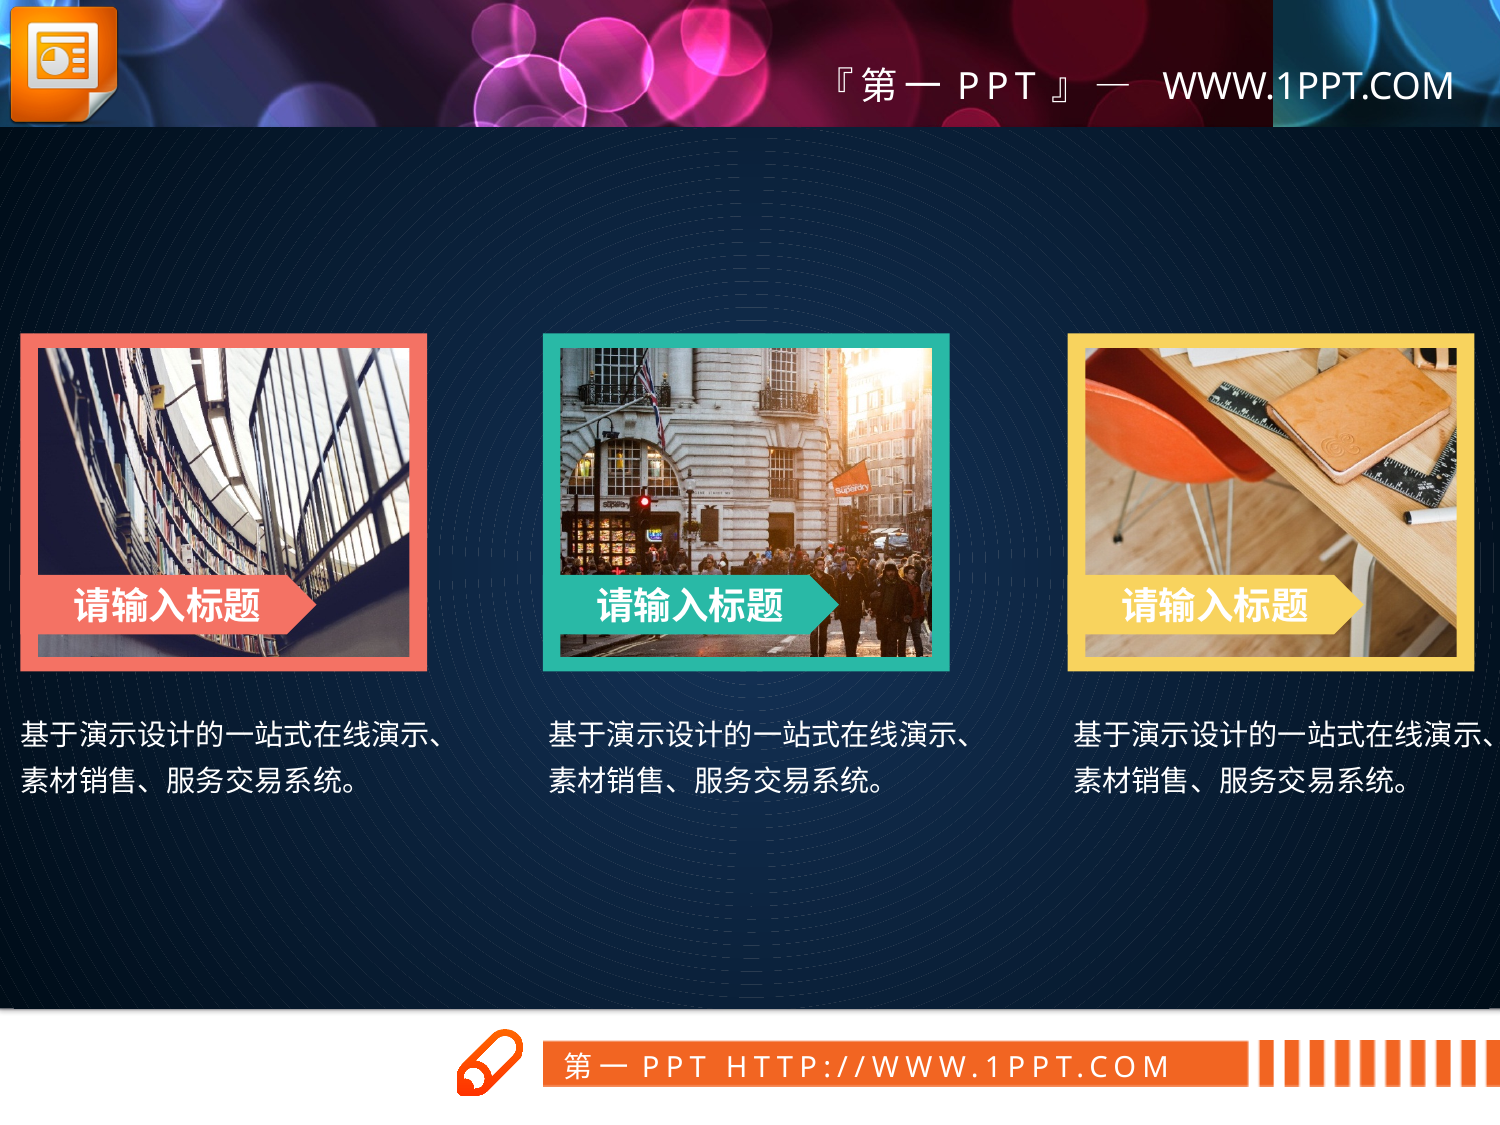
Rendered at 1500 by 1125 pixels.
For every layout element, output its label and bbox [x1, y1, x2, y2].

picture [0, 0, 1500, 127]
picture [543, 1040, 1500, 1087]
text_box [5, 332, 1500, 801]
